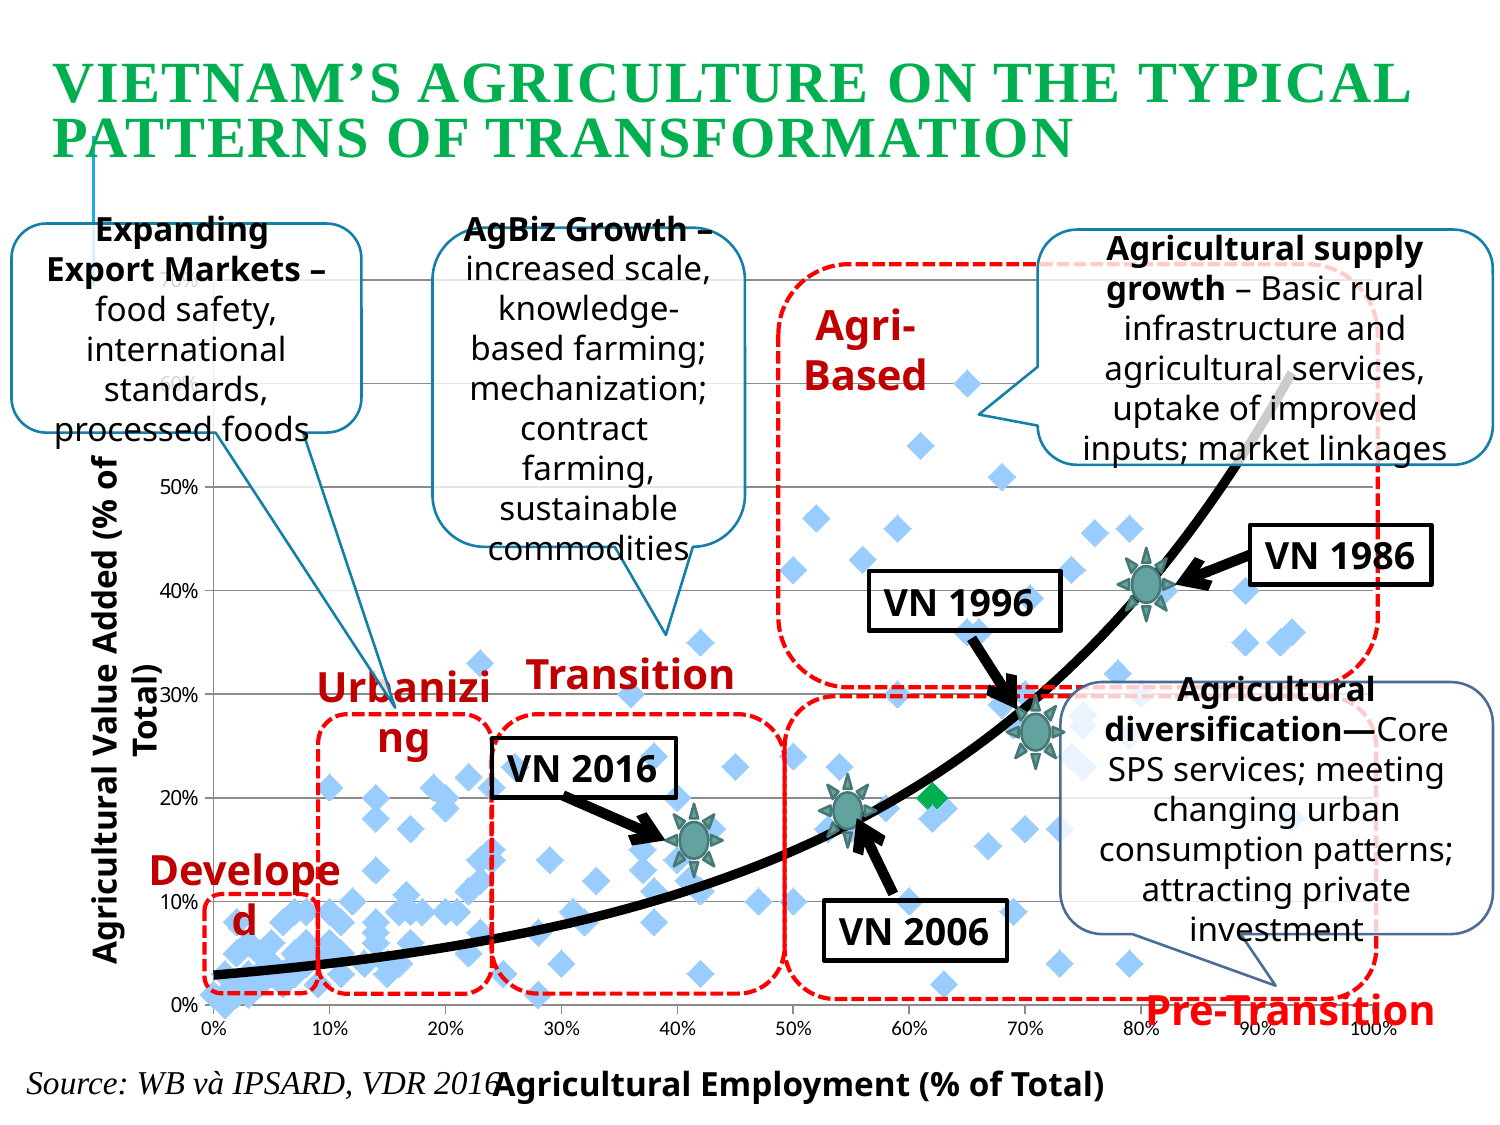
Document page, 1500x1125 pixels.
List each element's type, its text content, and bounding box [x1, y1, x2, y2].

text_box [971, 638, 1018, 710]
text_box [856, 817, 894, 895]
title Vietnam’s Agriculture on the typical patterns of transformation [37, 39, 1500, 187]
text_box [562, 795, 666, 841]
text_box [11, 223, 1494, 1112]
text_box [1174, 554, 1251, 585]
